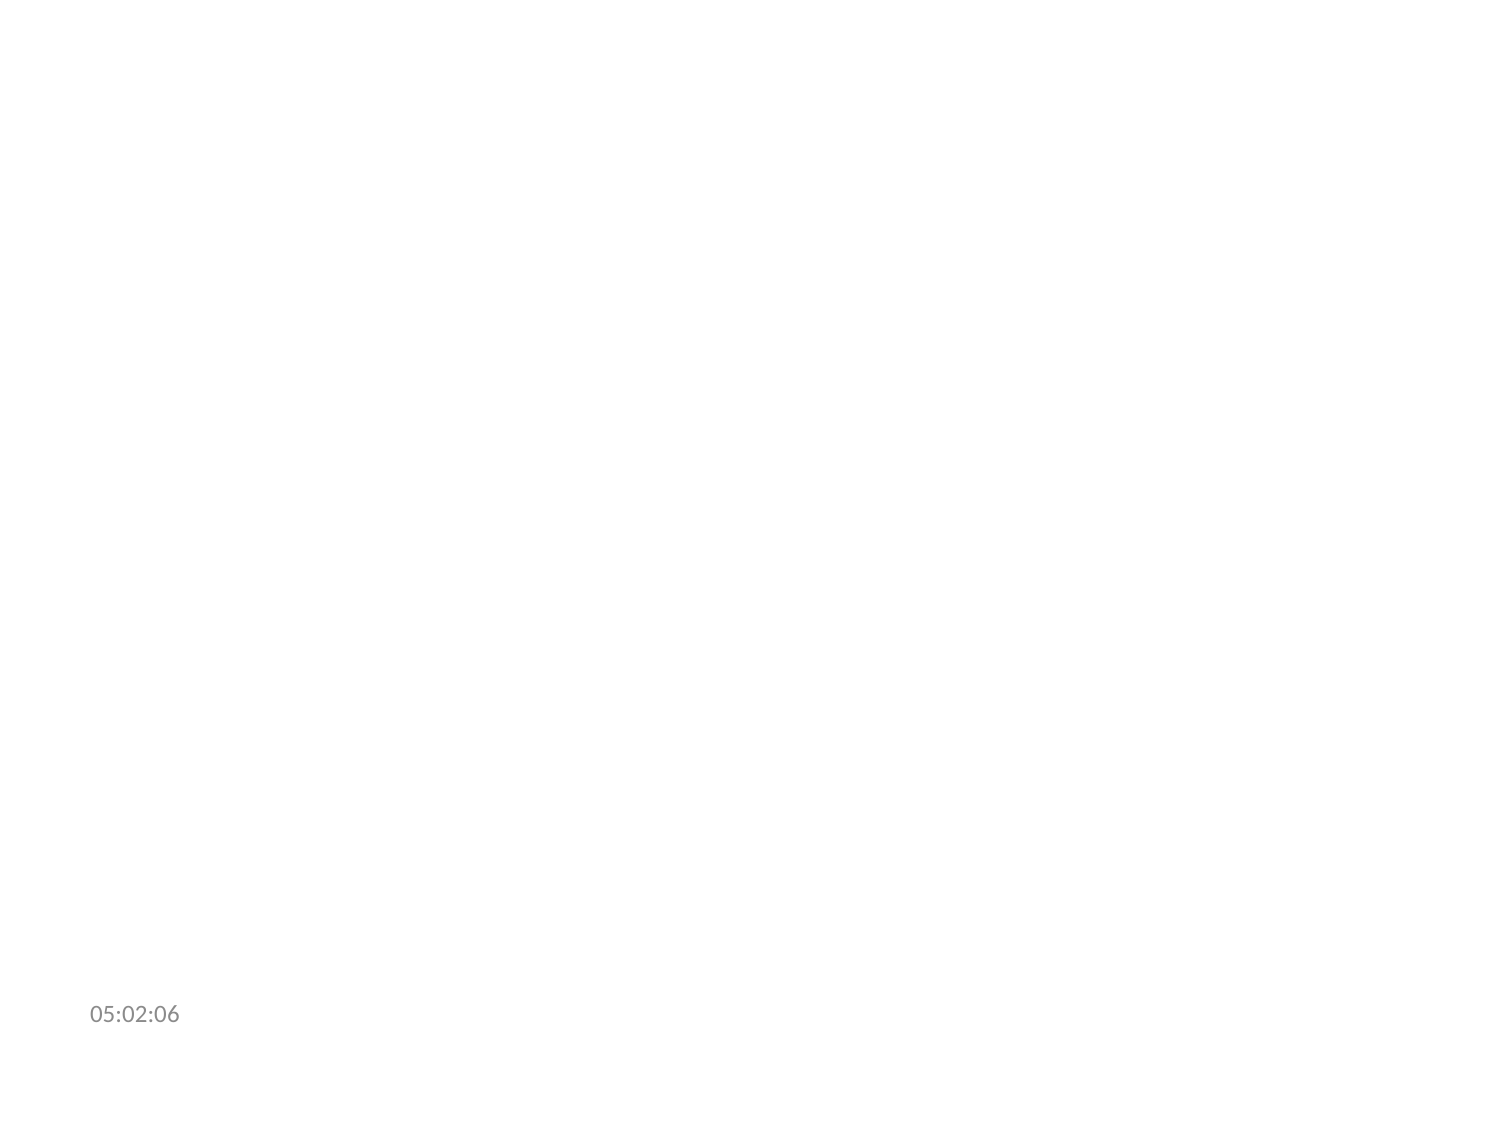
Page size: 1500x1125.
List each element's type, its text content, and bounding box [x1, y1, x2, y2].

text_box 15:35:09 [75, 982, 425, 1043]
